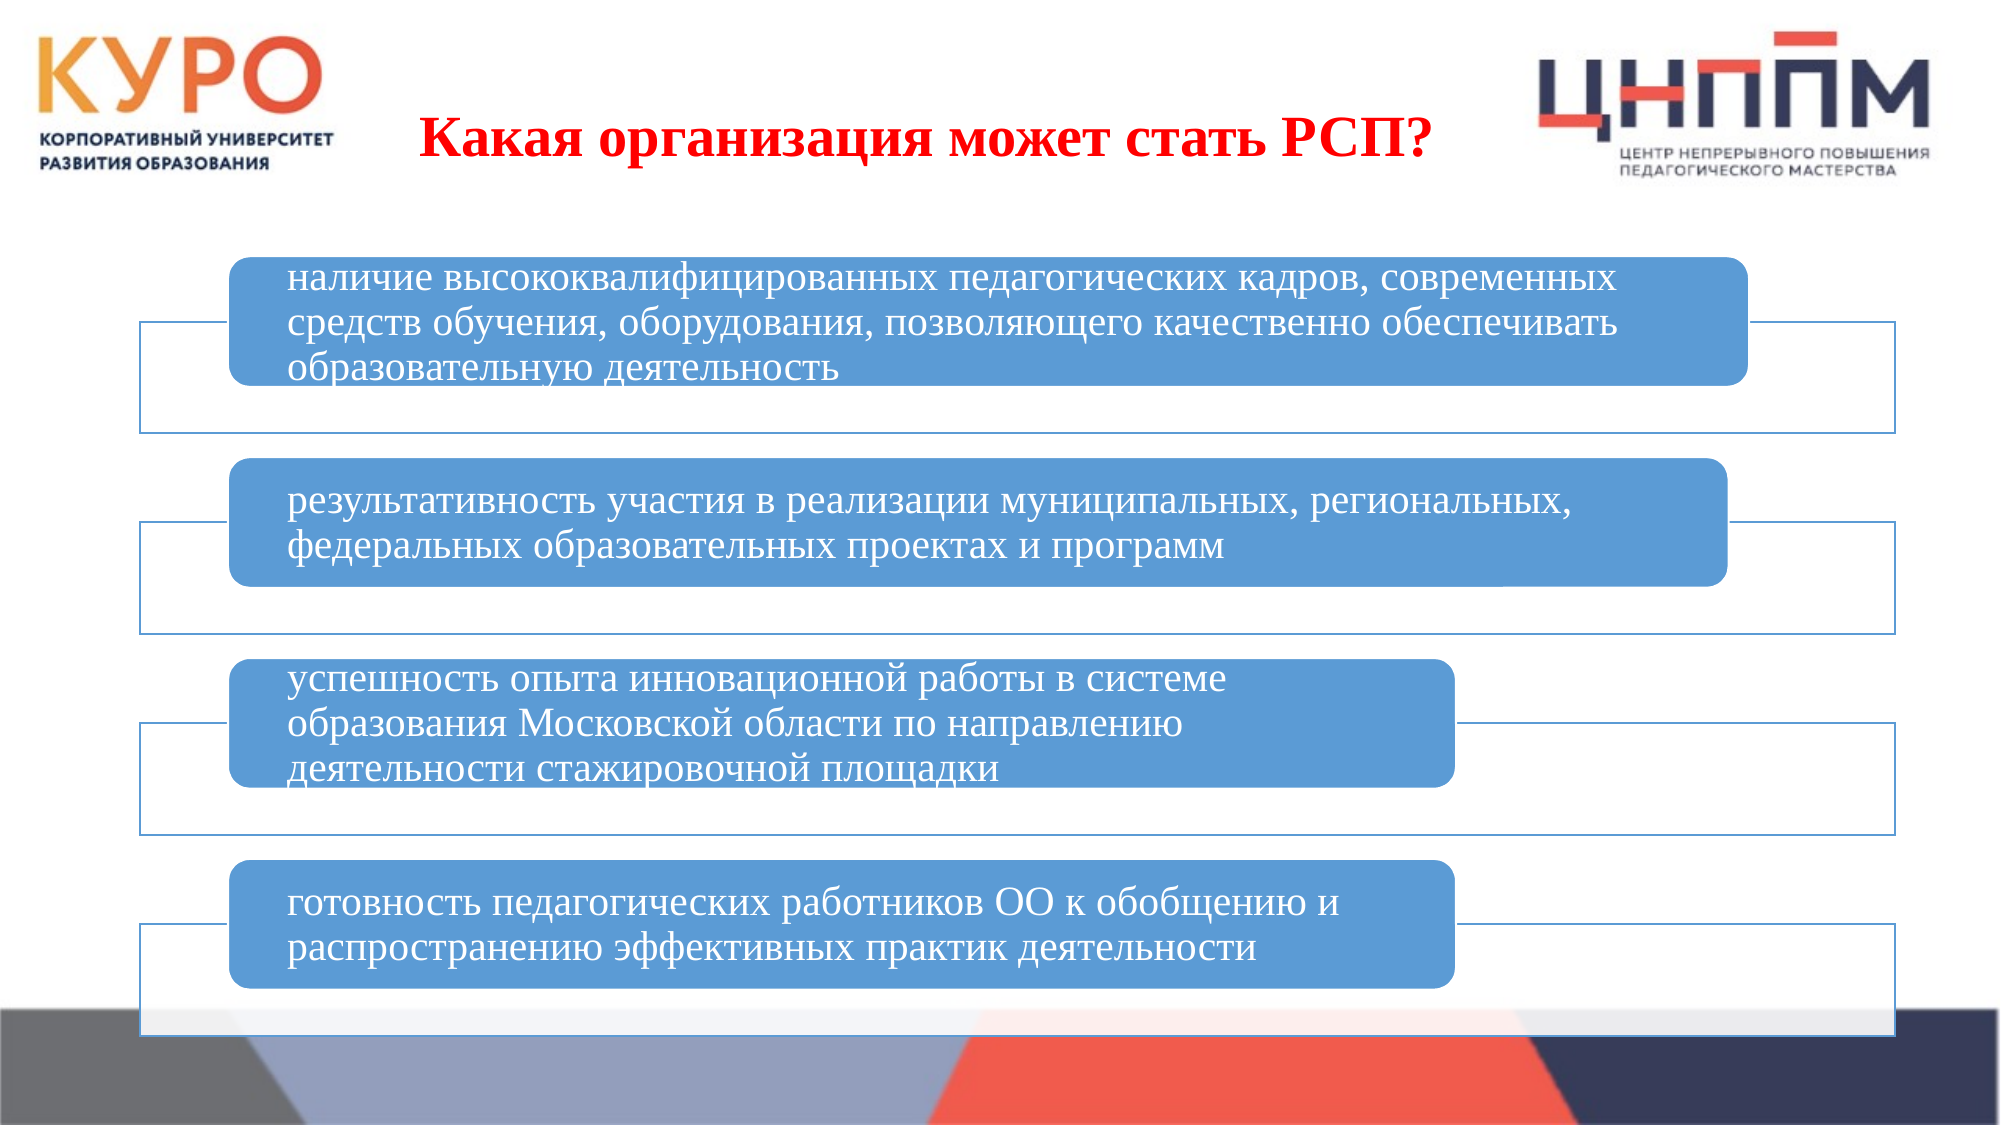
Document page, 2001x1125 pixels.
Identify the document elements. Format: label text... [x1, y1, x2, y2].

title Какая организация может стать РСП? [315, 59, 1539, 216]
picture [0, 0, 2001, 1125]
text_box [140, 246, 1895, 1046]
